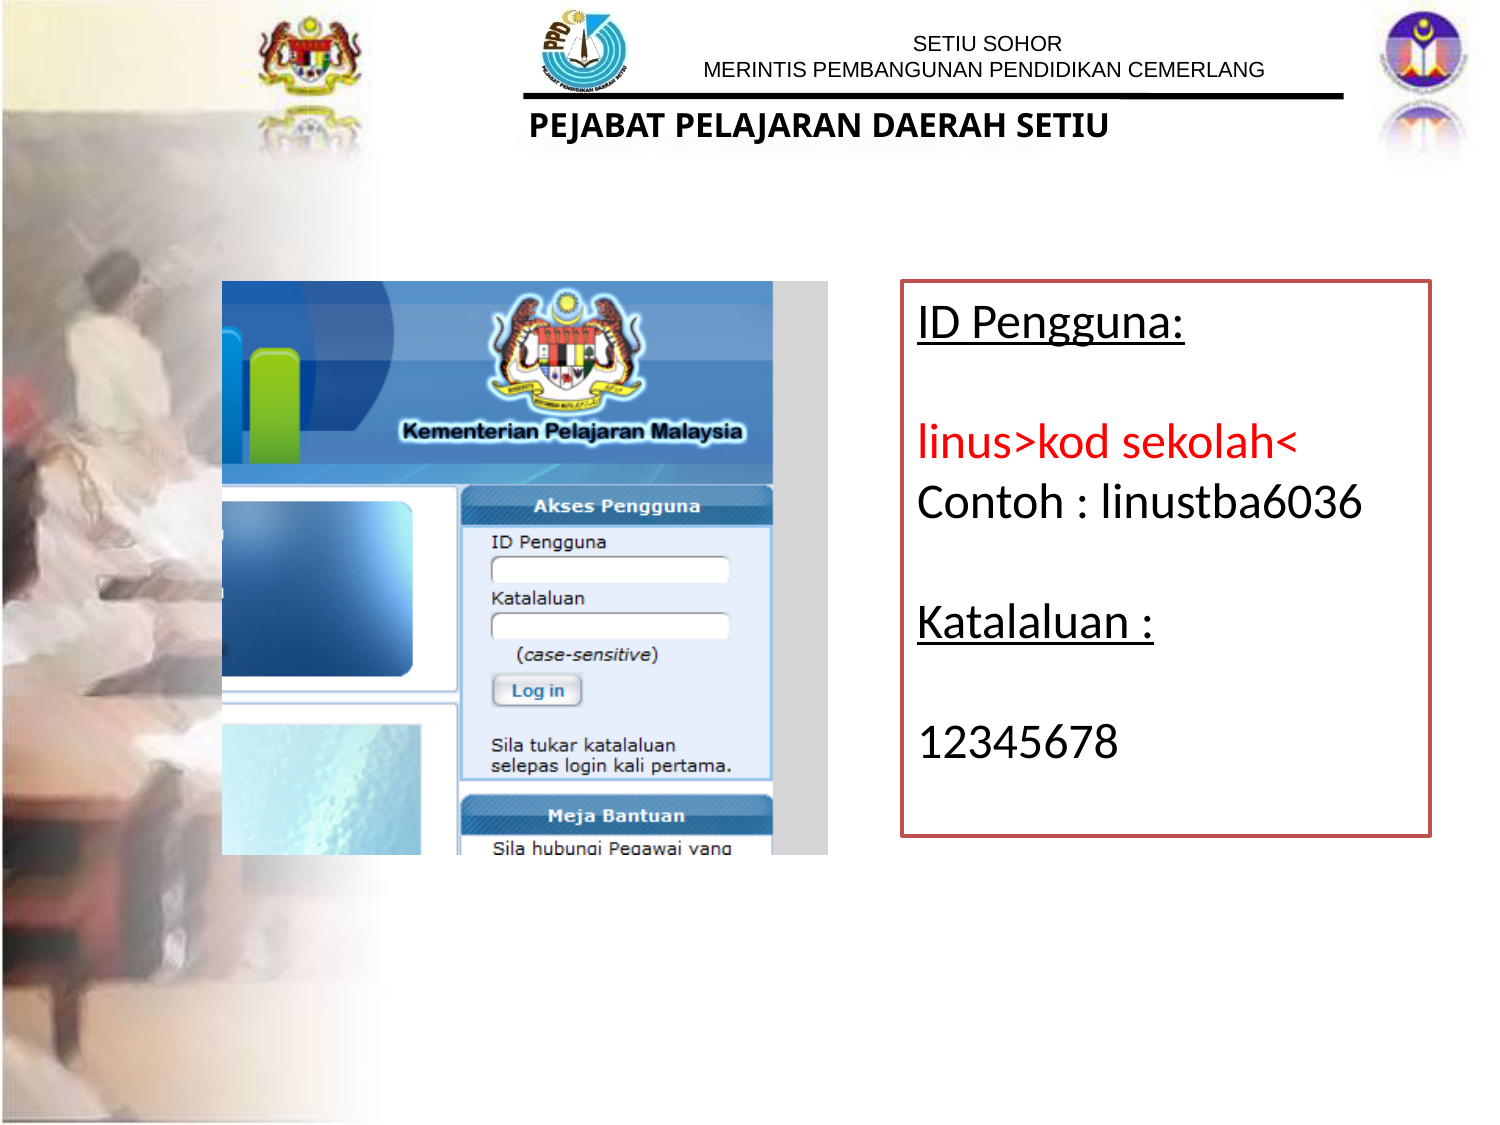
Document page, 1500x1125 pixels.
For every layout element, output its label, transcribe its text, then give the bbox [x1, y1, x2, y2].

picture [1, 0, 1500, 1125]
text_box ID Pengguna: linus>kod sekolah< Contoh : linustba6036 Katalaluan : 12345678 [900, 279, 1432, 838]
